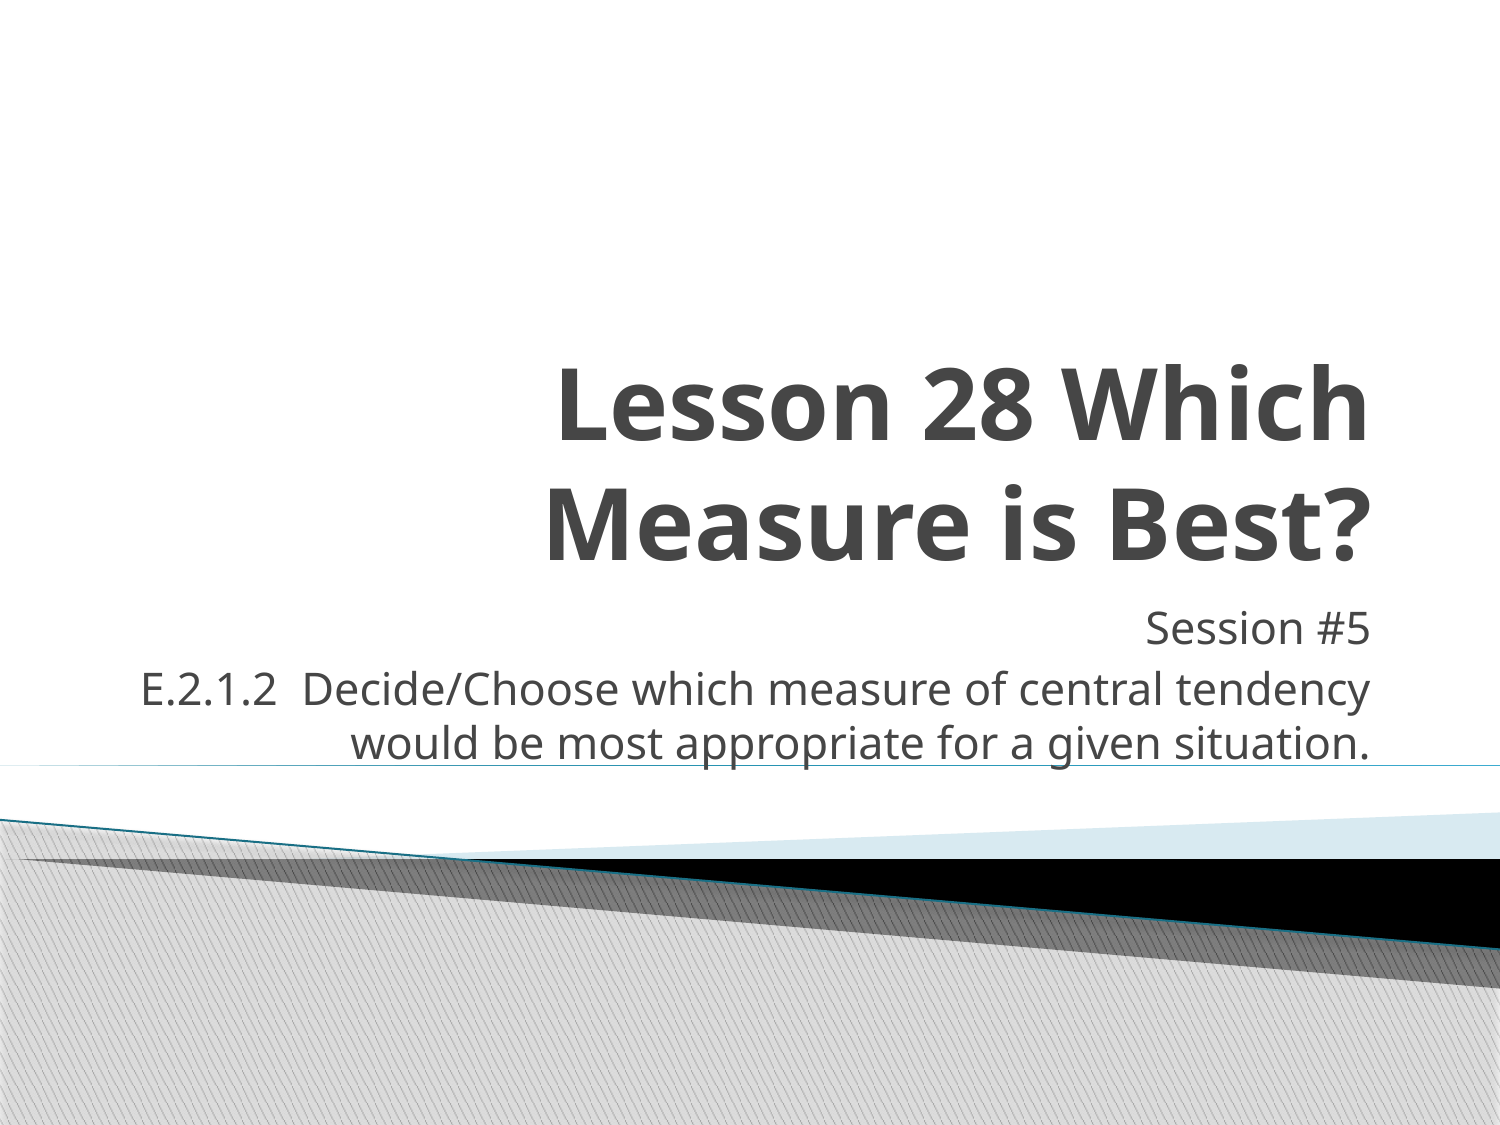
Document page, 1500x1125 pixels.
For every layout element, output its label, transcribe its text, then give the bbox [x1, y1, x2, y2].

picture [5, 859, 1500, 989]
title Lesson 28 Which Measure is Best? [112, 287, 1388, 588]
subtitle Session #5 E.2.1.2 Decide/Choose which measure of central tendency would be most appropriate for a given situation. [112, 592, 1388, 790]
